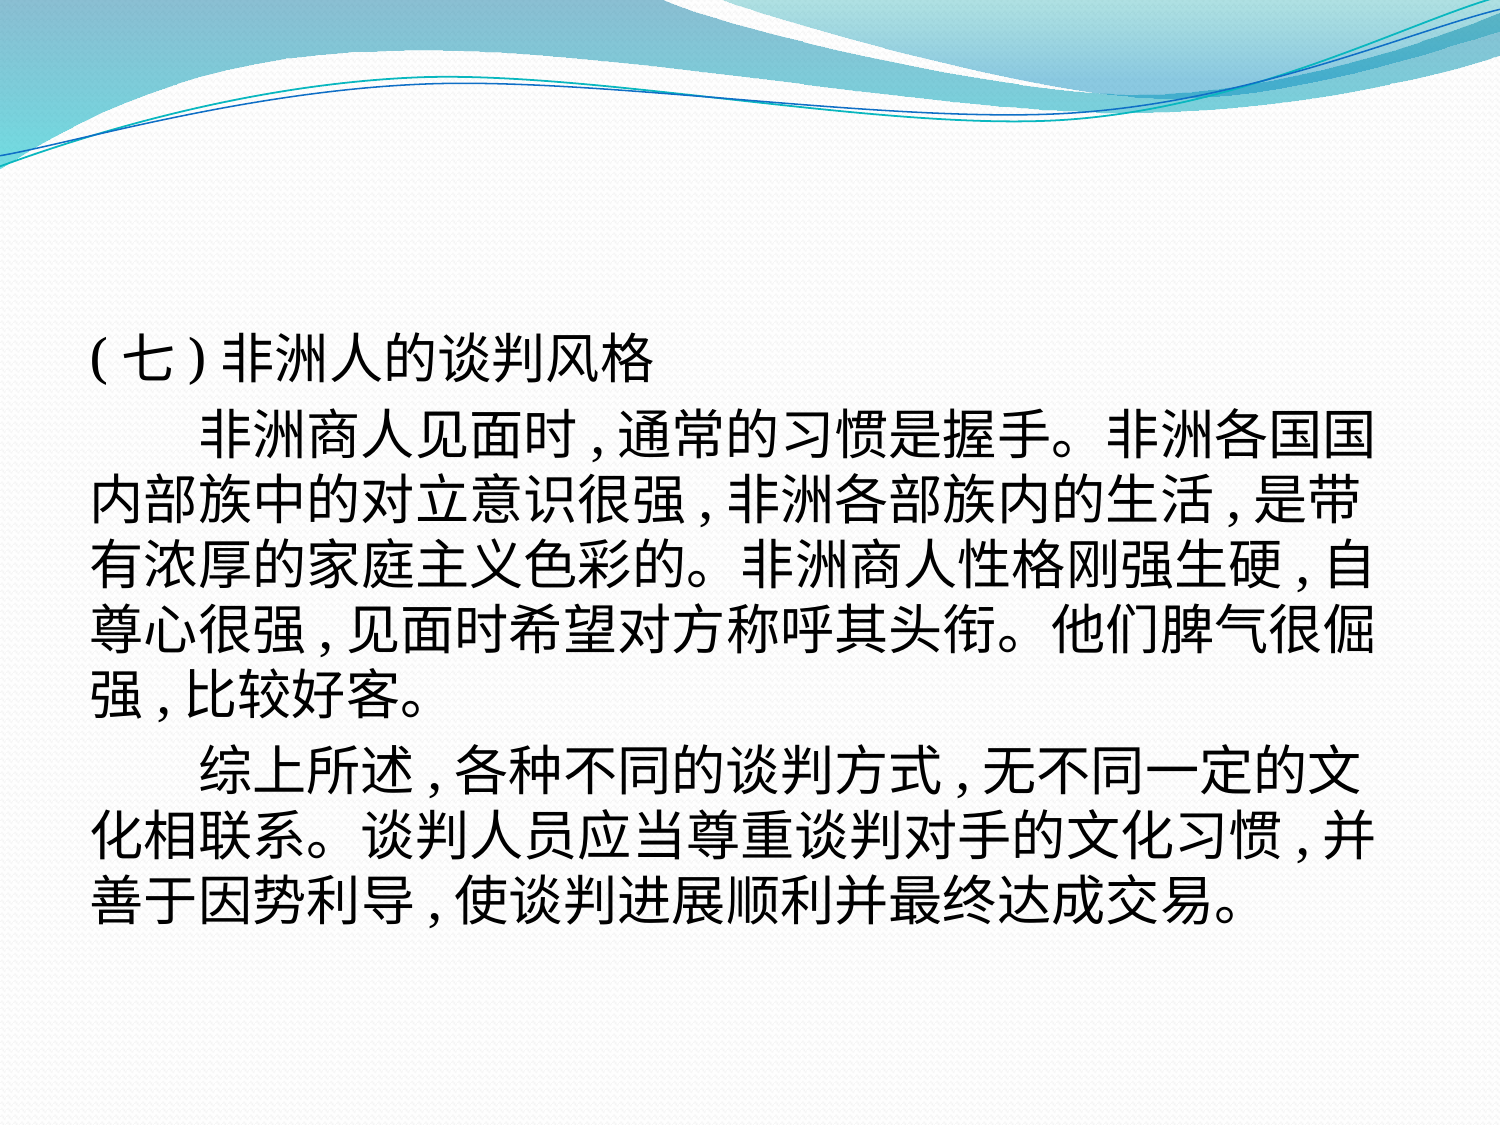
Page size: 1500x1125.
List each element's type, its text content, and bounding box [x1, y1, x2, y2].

list (七)非洲人的谈判风格 非洲商人见面时,通常的习惯是握手。非洲各国国内部族中的对立意识很强,非洲各部族内的生活,是带有浓厚的家庭主义色彩的。非洲商人性格刚强生硬,自尊心很强,见面时希望对方称呼其头衔。他们脾气很倔强,比较好客。 综上所述,各种不同的谈判方式,无不同一定的文化相联系。谈判人员应当尊重谈判对手的文化习惯,并善于因势利导,使谈判进展顺利并最终达成交易。 [75, 317, 1425, 1038]
